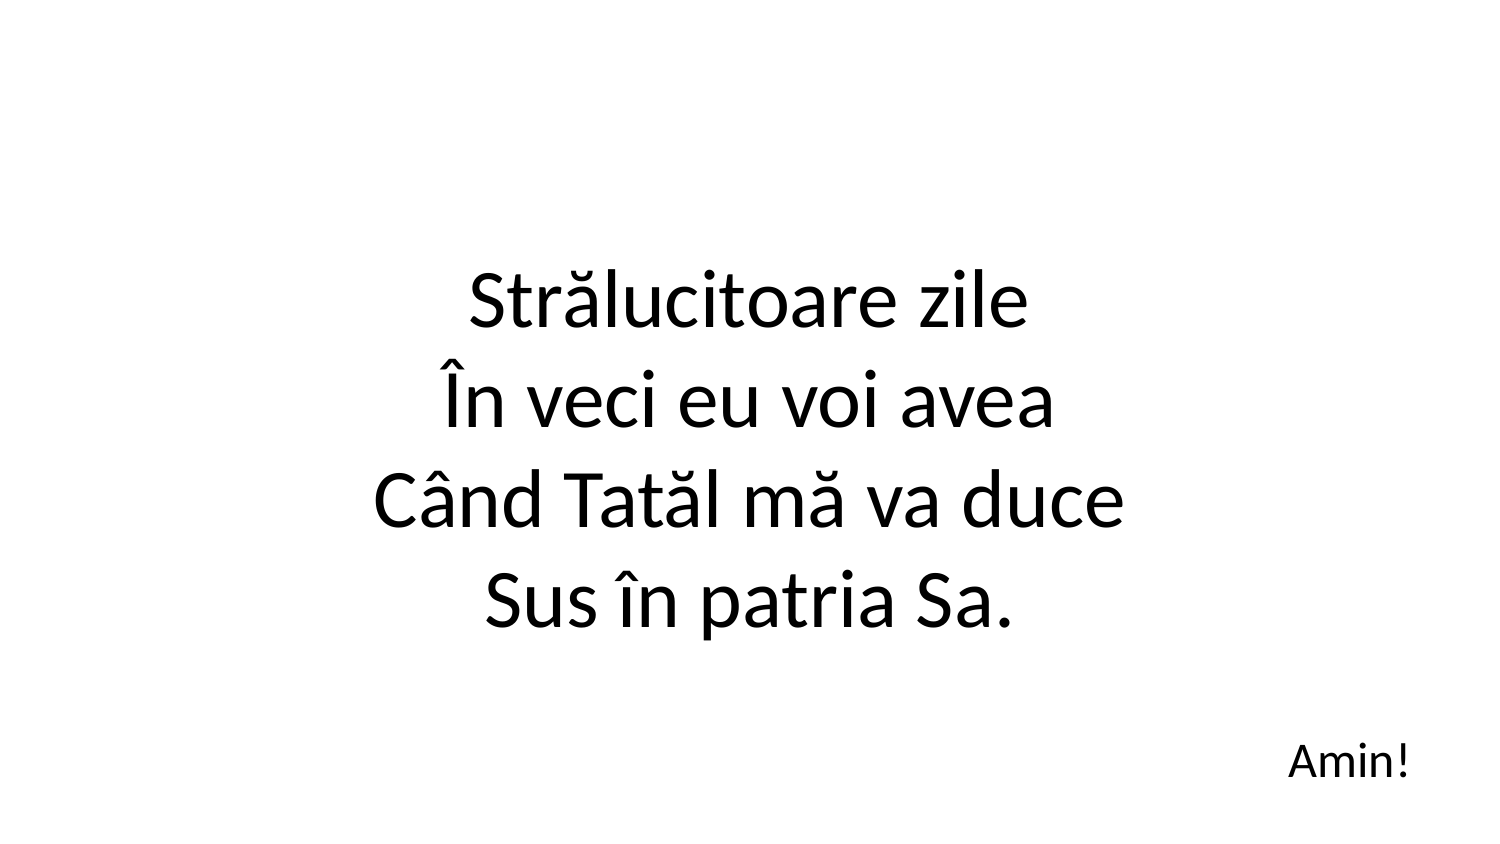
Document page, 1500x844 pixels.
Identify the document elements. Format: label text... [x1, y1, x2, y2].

text_box Strălucitoare zile În veci eu voi avea Când Tatăl mă va duce Sus în patria Sa. [358, 192, 1142, 652]
text_box Amin! [1273, 674, 1427, 795]
